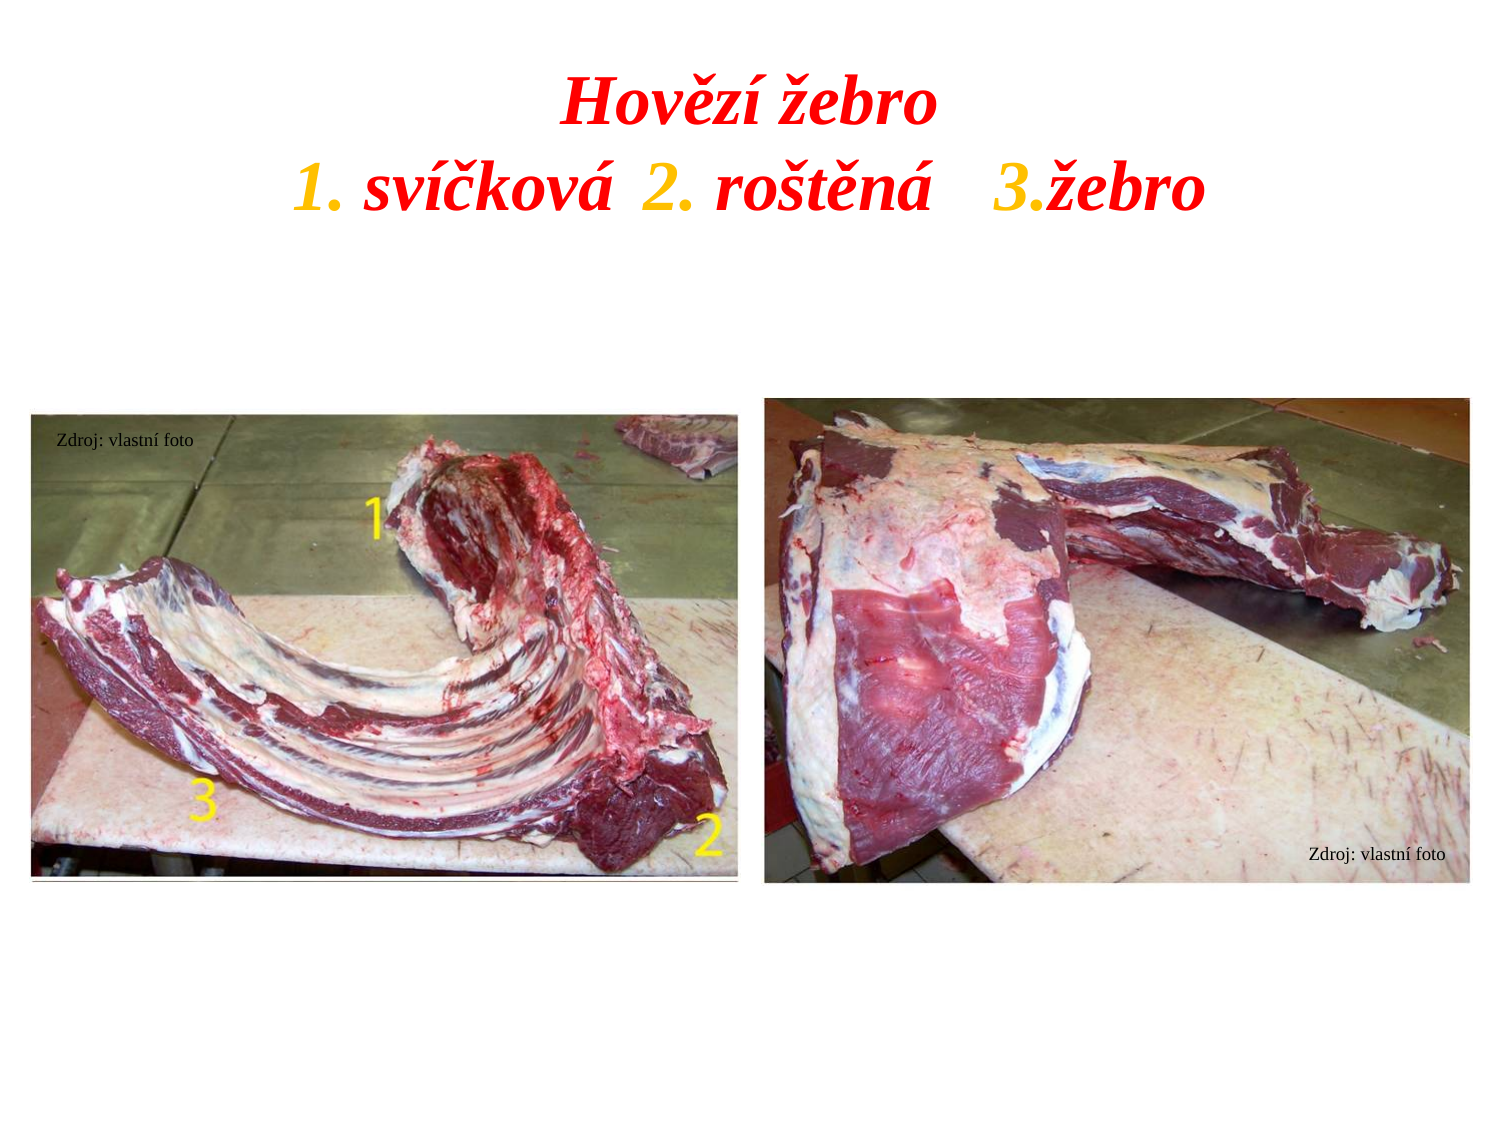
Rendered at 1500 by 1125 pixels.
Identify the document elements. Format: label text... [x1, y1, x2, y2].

title Hovězí žebro 1. svíčková 2. roštěná 3.žebro [75, 45, 1425, 233]
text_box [29, 396, 1474, 891]
